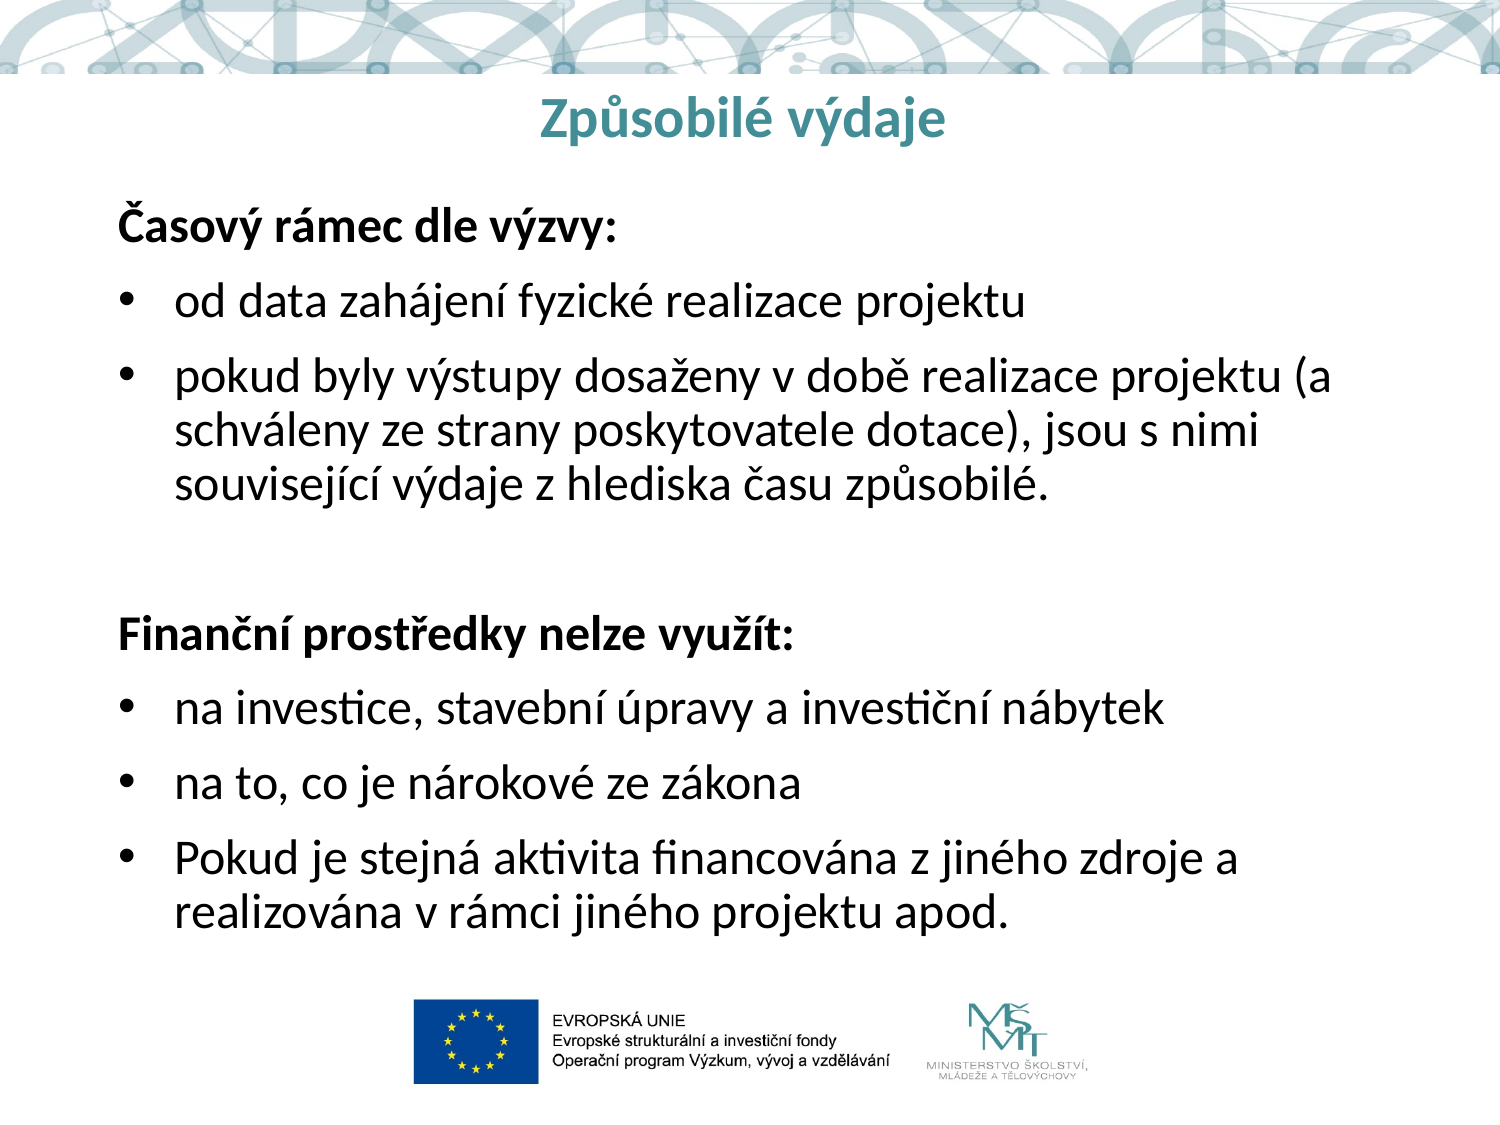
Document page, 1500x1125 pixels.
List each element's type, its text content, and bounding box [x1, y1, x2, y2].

picture [371, 957, 1129, 1125]
picture [0, 0, 1500, 74]
title Způsobilé výdaje [103, 44, 1397, 192]
list Časový rámec dle výzvy: od data zahájení fyzické realizace projektu pokud byly výstupy dosaženy v době realizace projektu (a schváleny ze strany poskytovatele dotace), jsou s nimi související výdaje z hlediska času způsobilé. Finanční prostředky nelze využít: na investice, stavební úpravy a investiční nábytek na to, co je nárokové ze zákona Pokud je stejná aktivita financována z jiného zdroje a realizována v rámci jiného projektu apod. [103, 192, 1397, 957]
